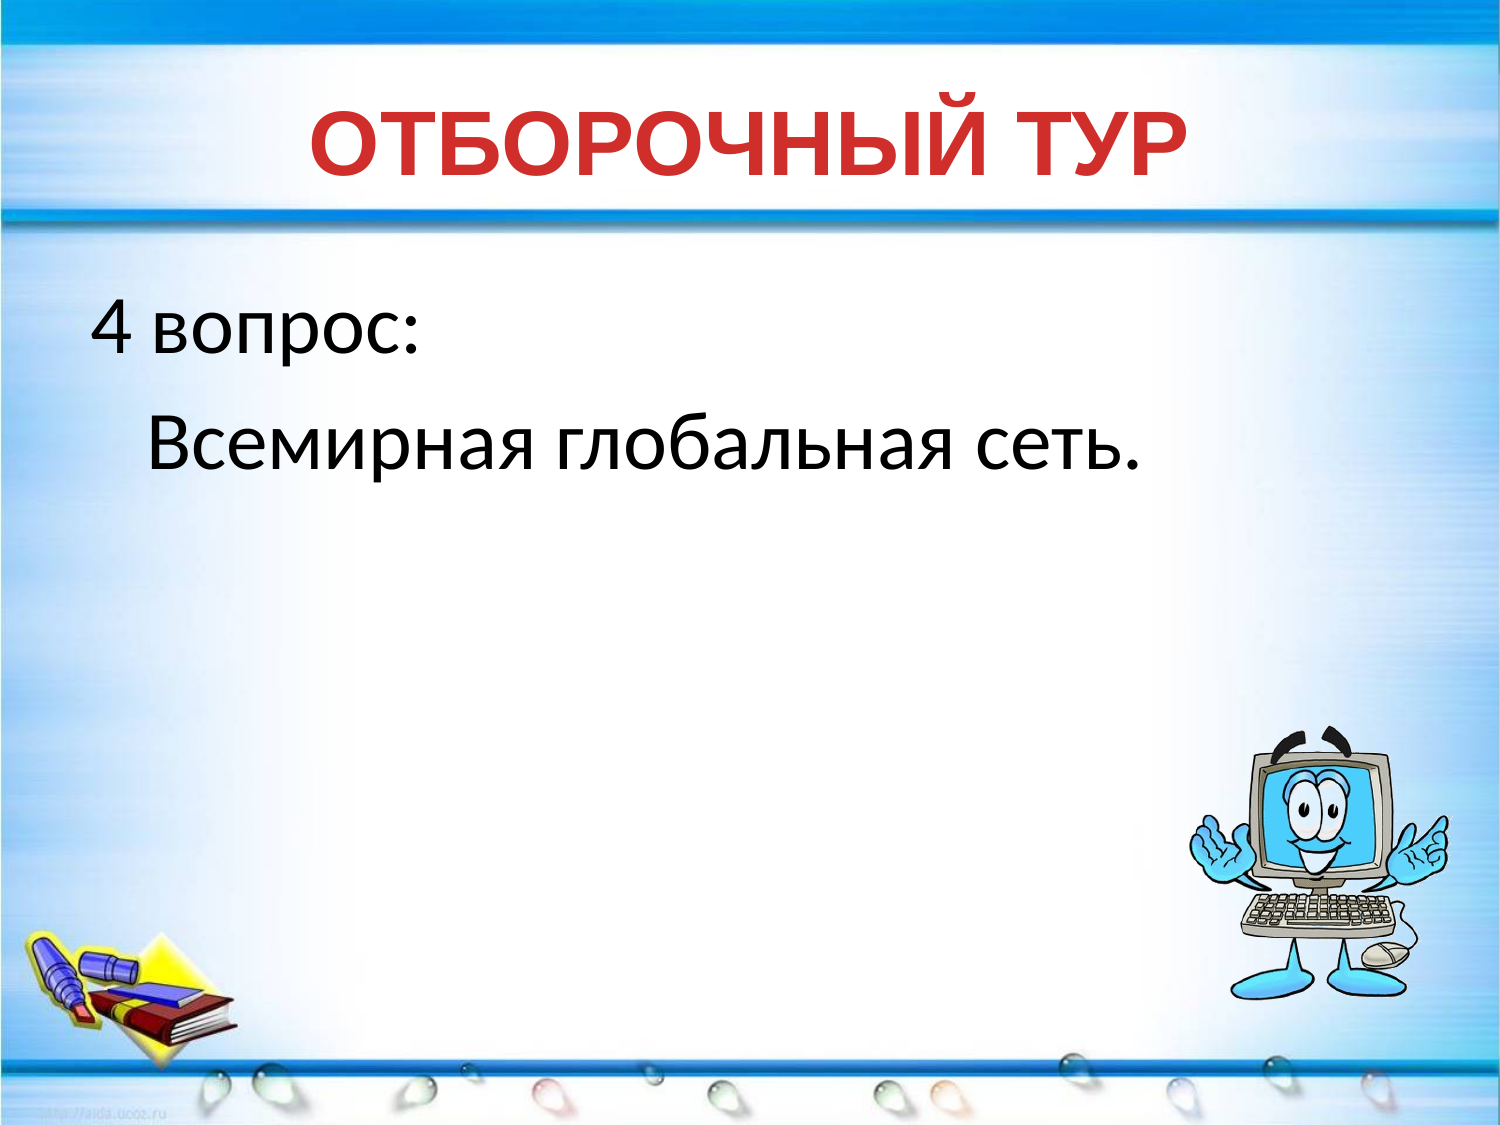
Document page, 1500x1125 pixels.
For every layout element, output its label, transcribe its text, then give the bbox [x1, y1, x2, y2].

list 4 вопрос: Всемирная глобальная сеть. [75, 262, 1425, 1005]
picture [0, 0, 1500, 1125]
title ОТБОРОЧНЫЙ ТУР [75, 45, 1425, 233]
